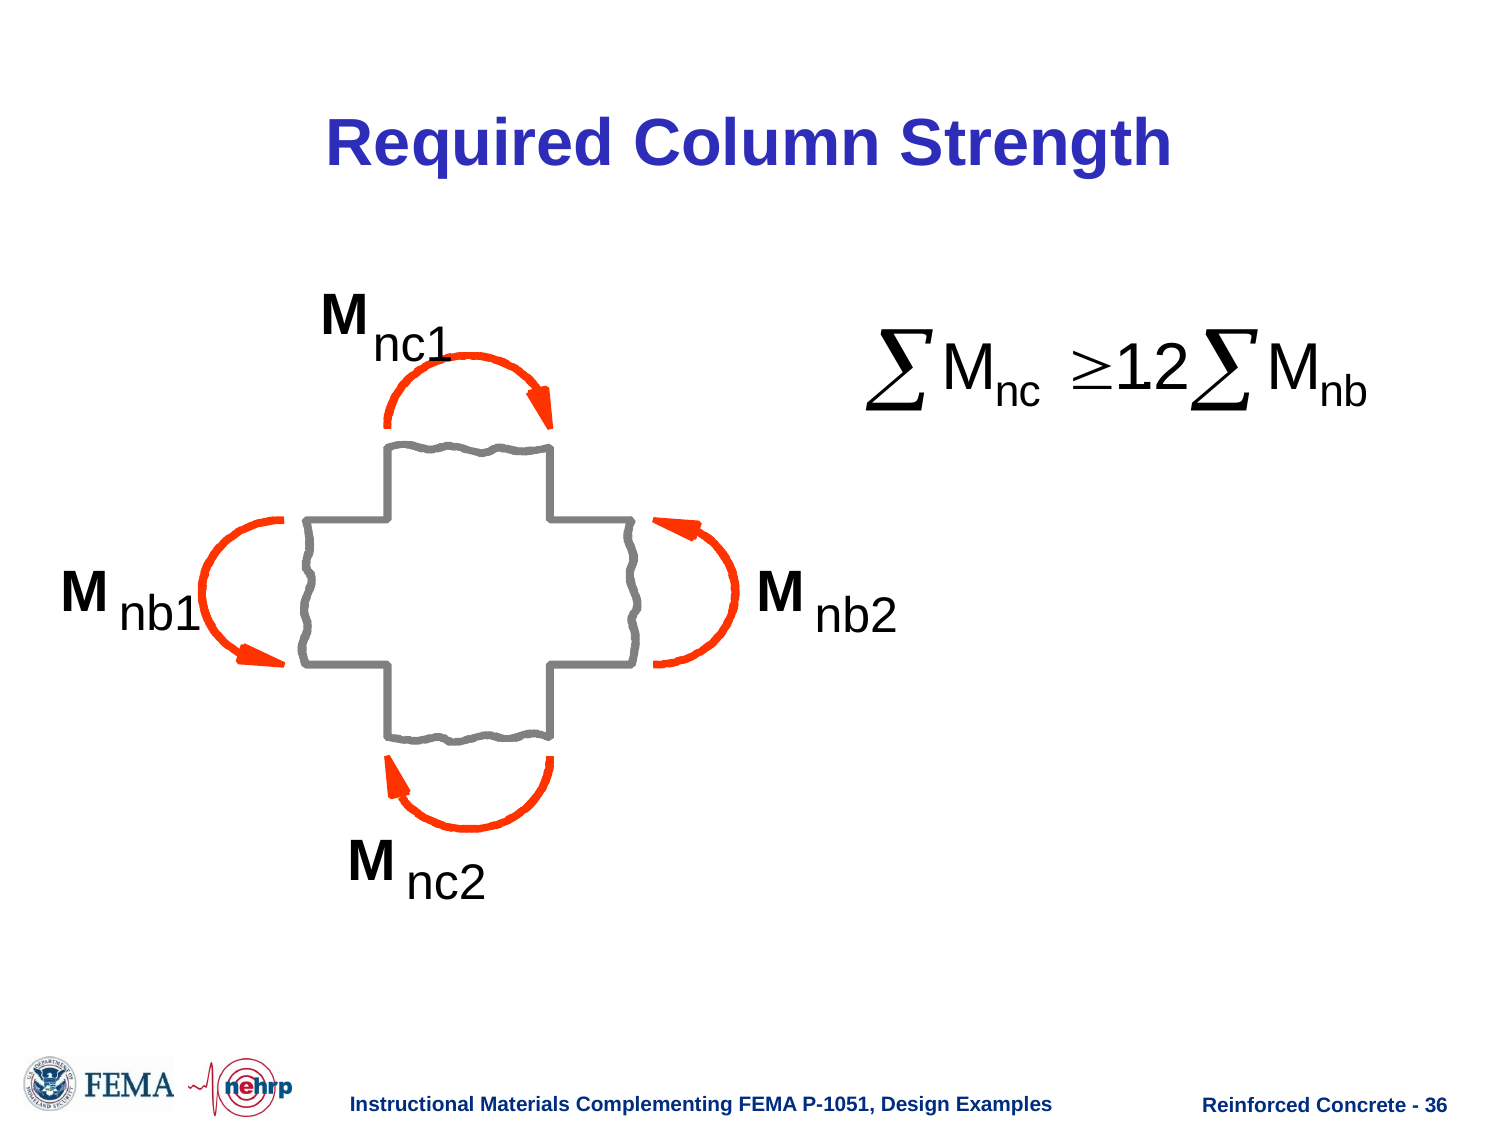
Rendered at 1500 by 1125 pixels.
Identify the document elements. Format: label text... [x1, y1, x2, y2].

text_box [44, 268, 914, 918]
picture [23, 1056, 174, 1111]
footer Instructional Materials Complementing FEMA P-1051, Design Examples [334, 1087, 1104, 1124]
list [856, 317, 1388, 429]
title Required Column Strength [74, 44, 1426, 233]
picture [188, 1058, 292, 1117]
